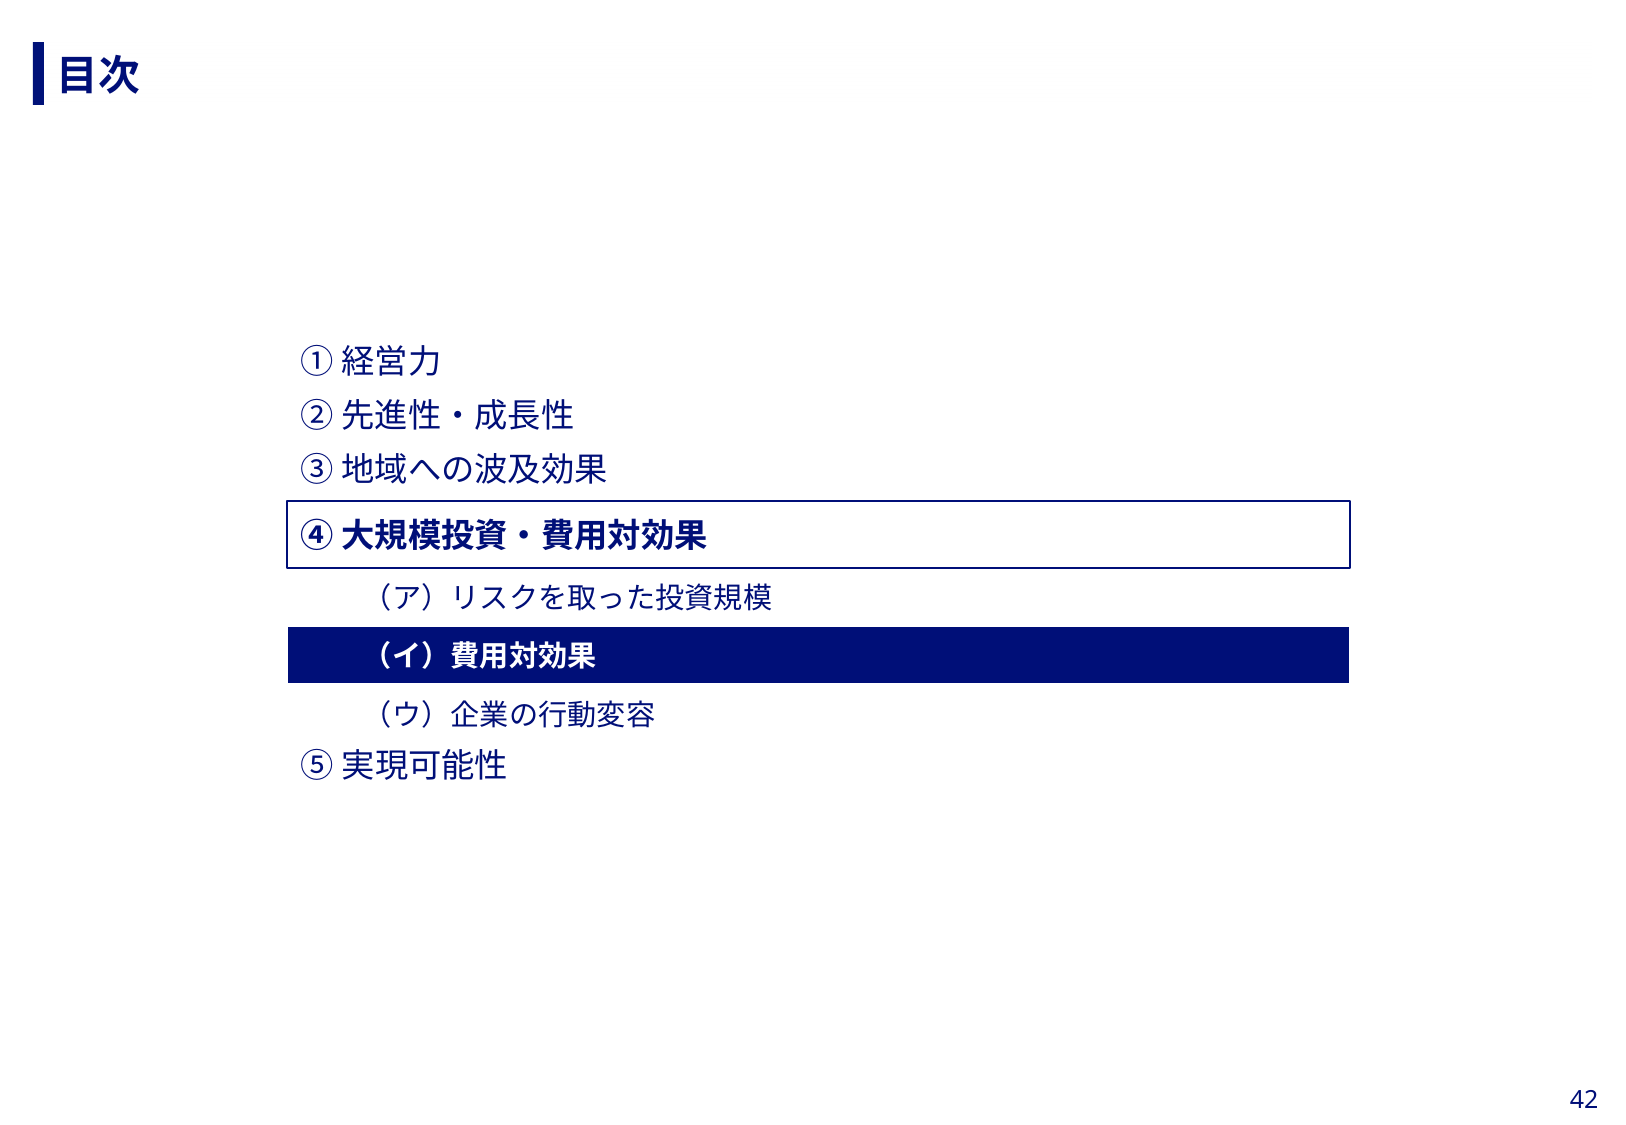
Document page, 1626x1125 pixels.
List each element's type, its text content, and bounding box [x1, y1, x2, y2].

text_box （ア）リスクを取った投資規模 [287, 567, 1350, 625]
text_box ④大規模投資・費用対効果 [287, 501, 1350, 567]
text_box （イ）費用対効果 [287, 625, 1350, 684]
text_box ③地域への波及効果 [287, 440, 1350, 501]
title 目次 [32, 42, 1592, 105]
text_box ②先進性・成長性 [287, 387, 1350, 440]
text_box ⑤実現可能性 [287, 737, 1350, 785]
text_box ①経営力 [287, 340, 1350, 387]
text_box （ウ）企業の行動変容 [287, 684, 1350, 737]
